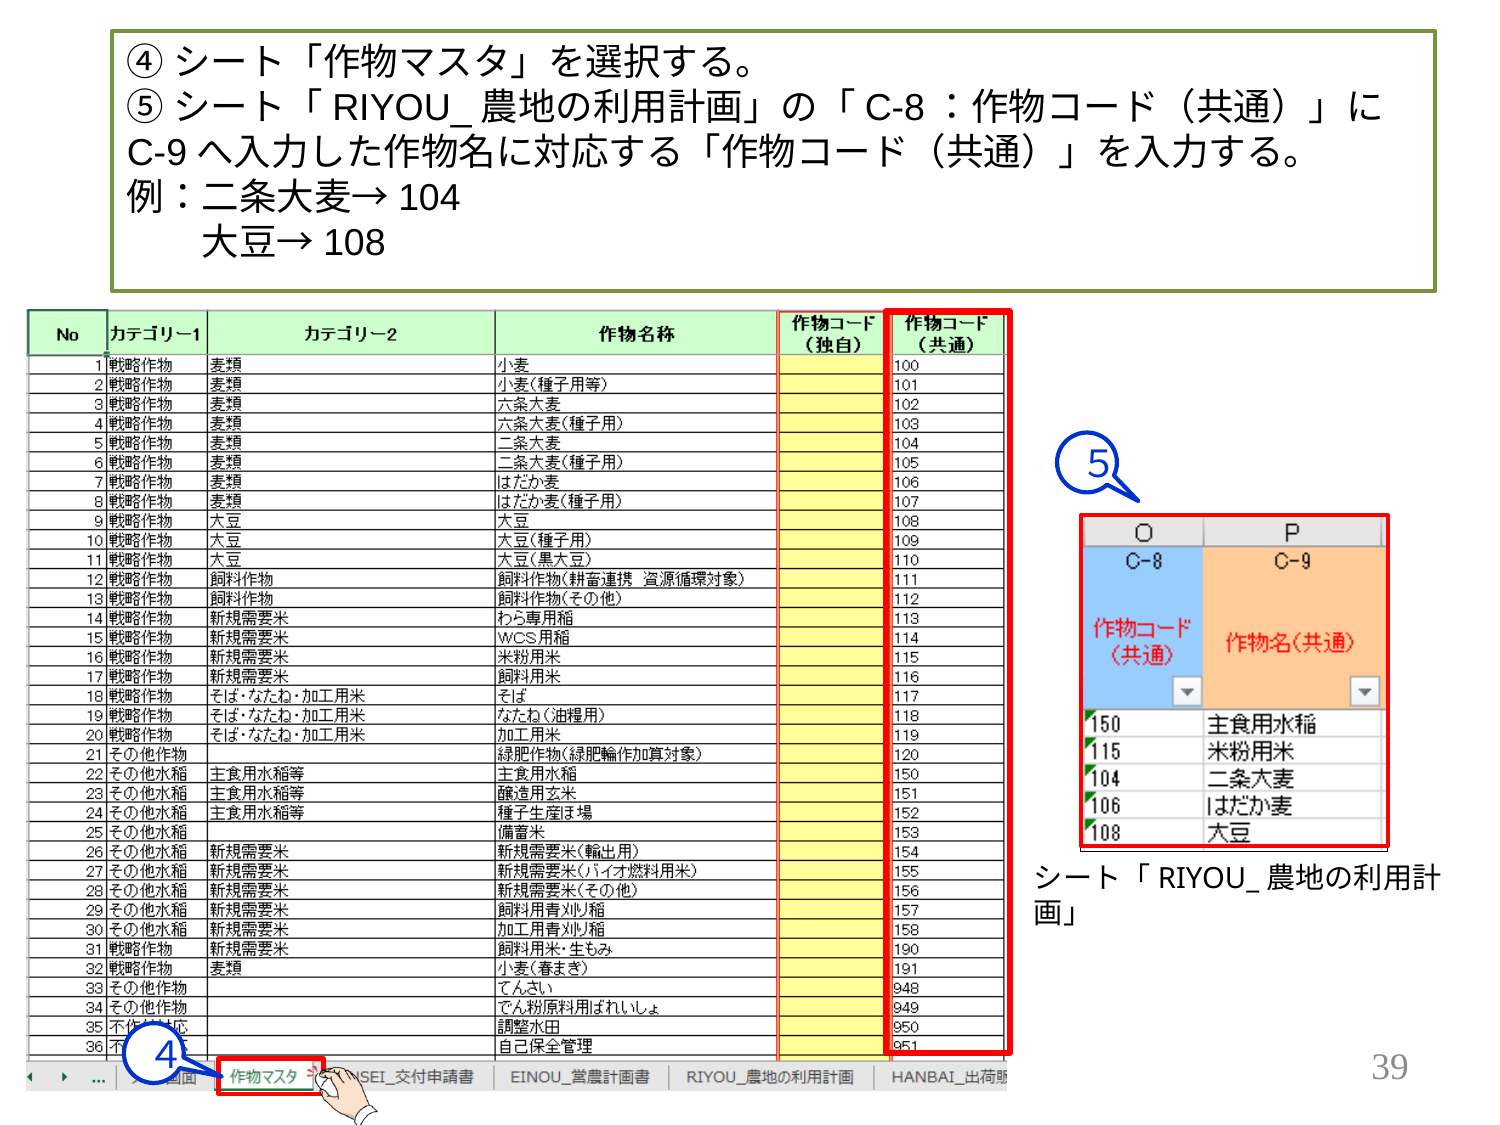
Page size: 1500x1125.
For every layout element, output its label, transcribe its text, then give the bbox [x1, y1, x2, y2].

picture [26, 309, 1007, 1125]
text_box ５ [1054, 430, 1141, 503]
picture [1080, 514, 1389, 852]
text_box シート「RIYOU_農地の利用計画」 [1019, 851, 1500, 937]
text_box ④シート「作物マスタ」を選択する。 ⑤シート「RIYOU_農地の利用計画」の「C-8：作物コード（共通）」にC-9へ入力した作物名に対応する「作物コード（共通）」を入力する。 例：二条大麦→104 大豆→108 [110, 29, 1437, 293]
slide_number 38 [1074, 1034, 1424, 1095]
